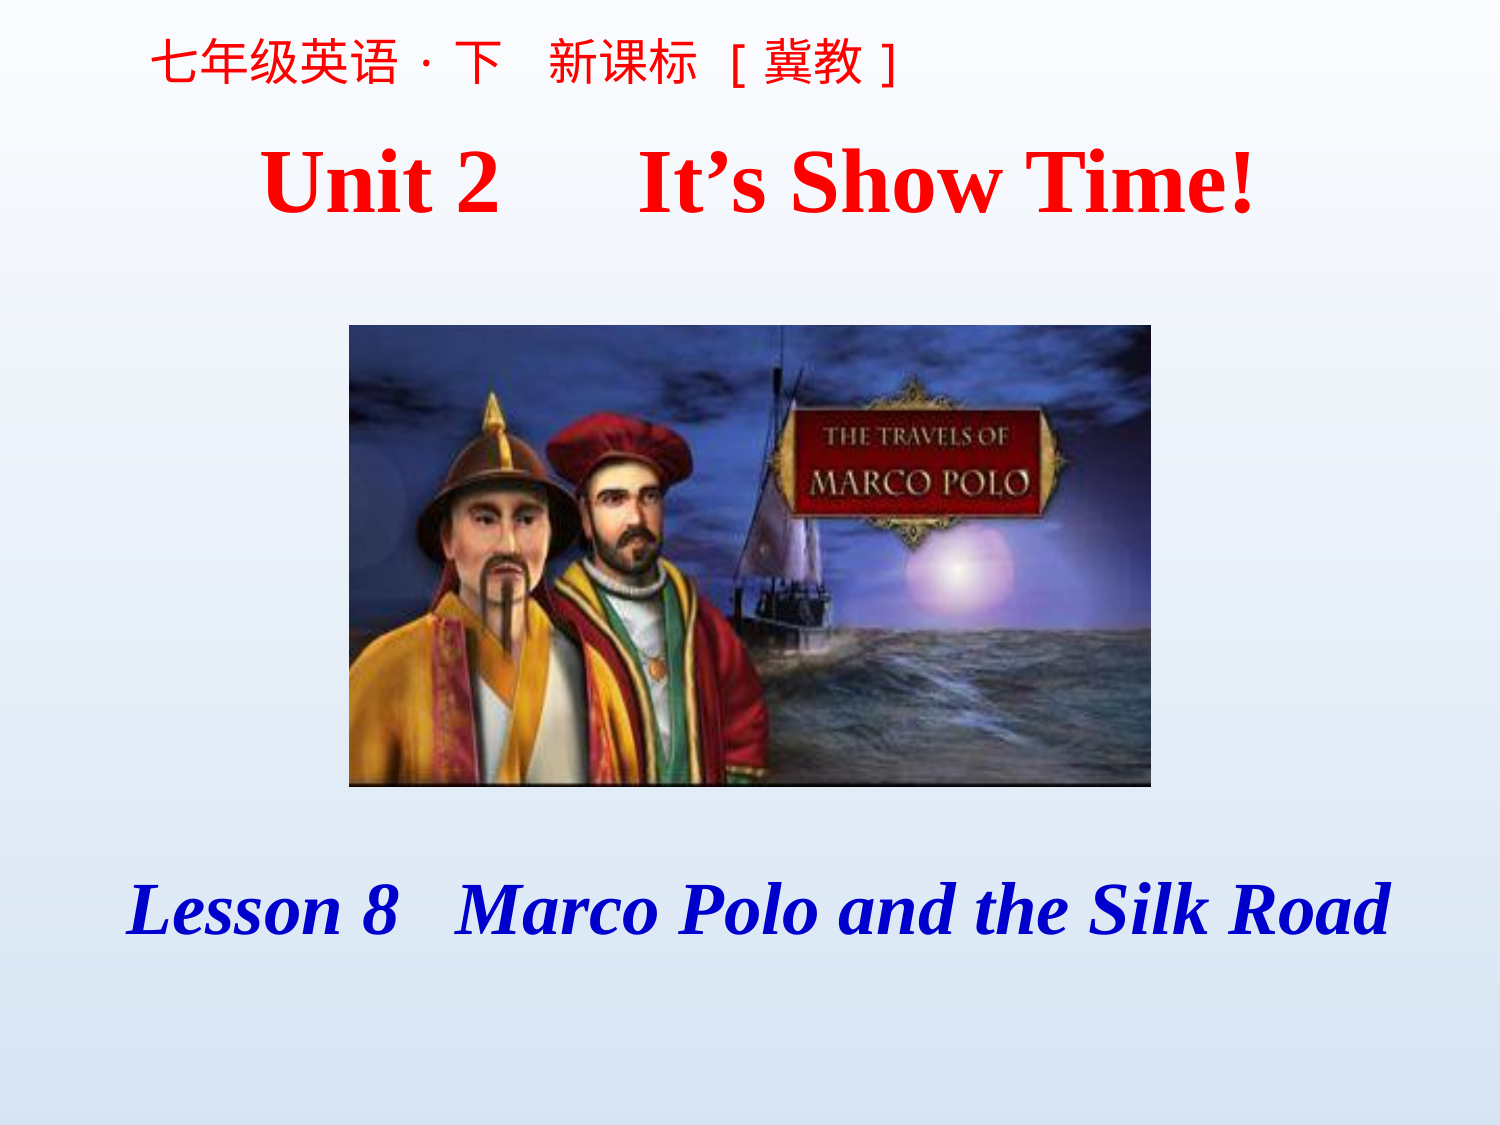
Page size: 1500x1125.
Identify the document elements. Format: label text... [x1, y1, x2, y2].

picture [348, 325, 1152, 788]
text_box Lesson 8 Marco Polo and the Silk Road [3, 763, 1500, 957]
text_box 七年级英语·下 新课标 [冀教] [0, 23, 1055, 99]
text_box Unit 2 It’s Show Time! [112, 113, 1406, 239]
